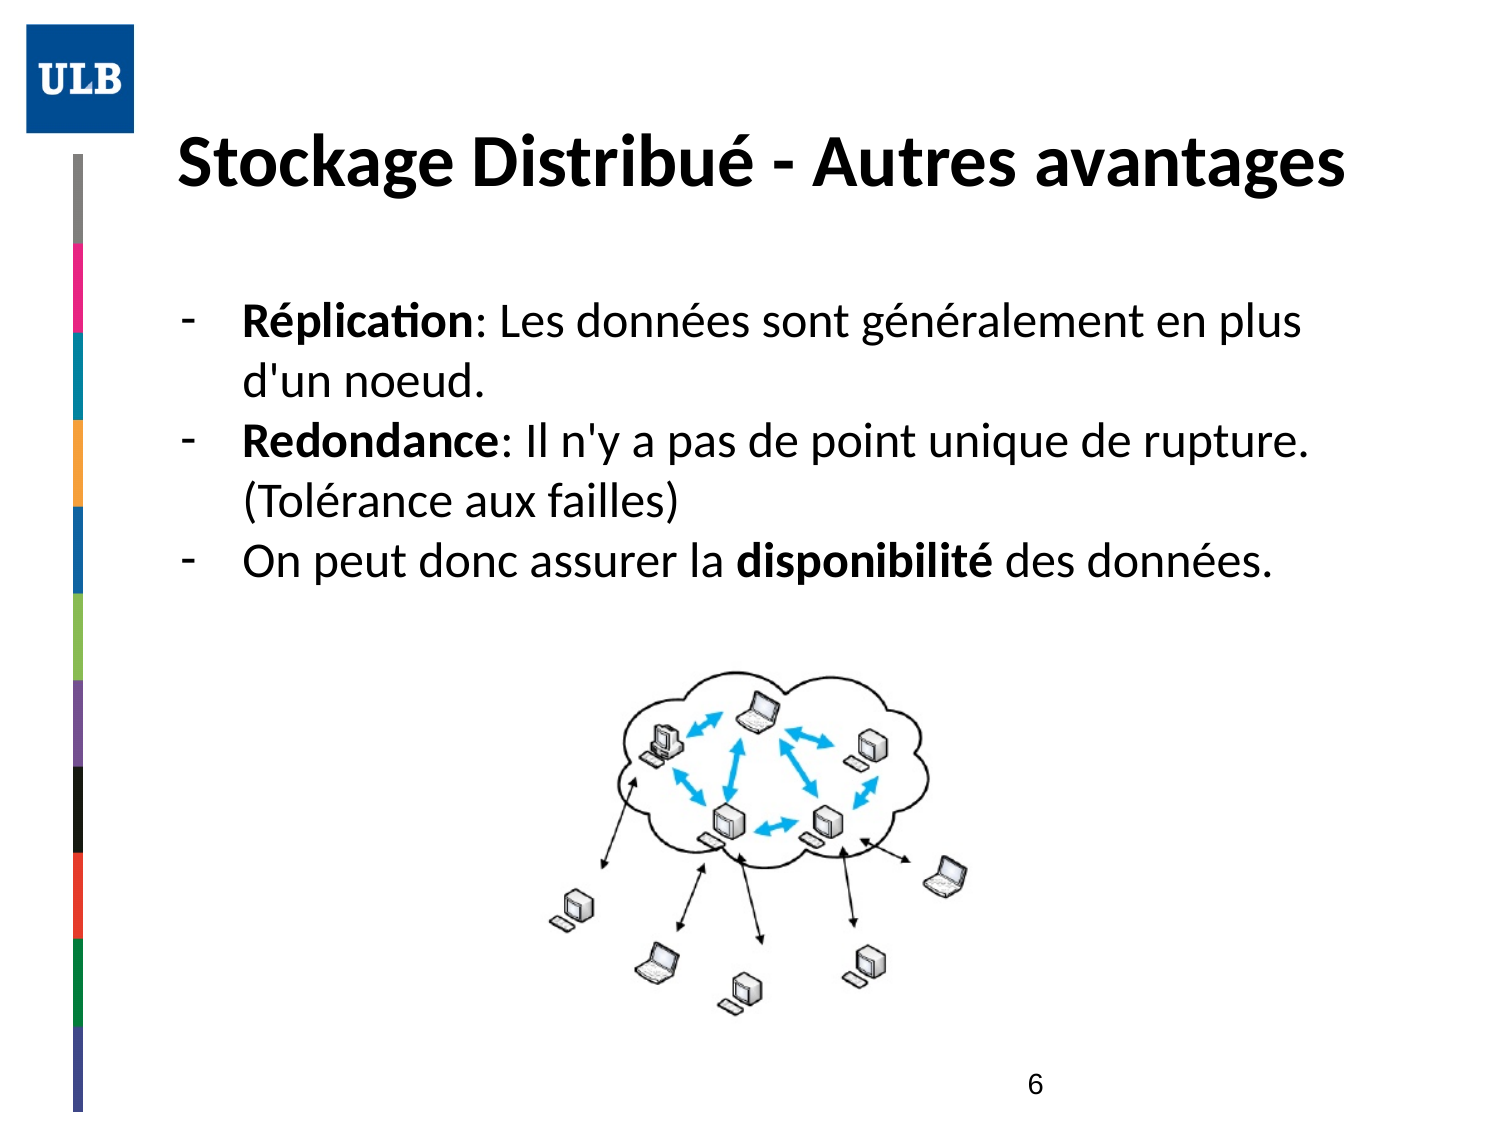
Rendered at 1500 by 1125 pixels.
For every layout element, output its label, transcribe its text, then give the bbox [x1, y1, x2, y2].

picture [511, 654, 1014, 1035]
picture [73, 154, 83, 333]
picture [7, 24, 142, 143]
slide_number 6 [1012, 1052, 1350, 1113]
picture [73, 420, 83, 1112]
title Stockage Distribué - Autres avantages [155, 62, 1370, 250]
list Réplication: Les données sont généralement en plus d'un noeud. Redondance: Il n'y a pas de point unique de rupture. (Tolérance aux failles) On peut donc assurer la disponibilité des données. [152, 280, 1348, 1023]
